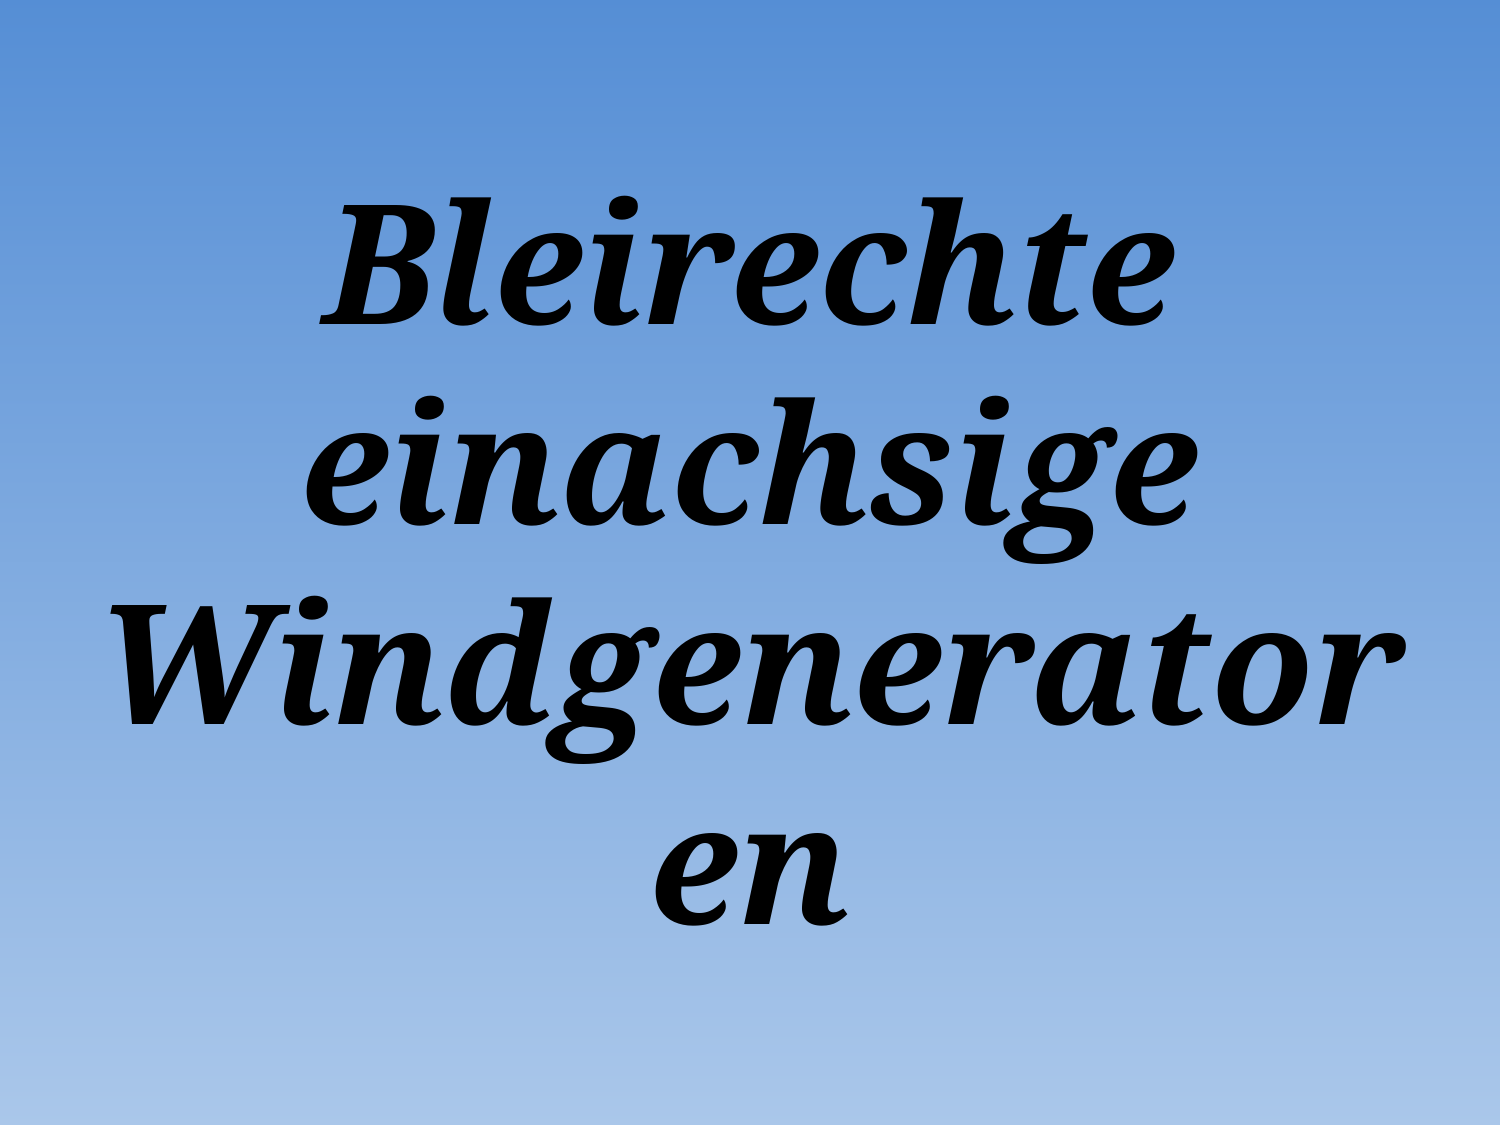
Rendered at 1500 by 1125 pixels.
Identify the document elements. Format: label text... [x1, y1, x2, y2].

title Bleirechte einachsige Windgeneratoren [75, 45, 1425, 1071]
